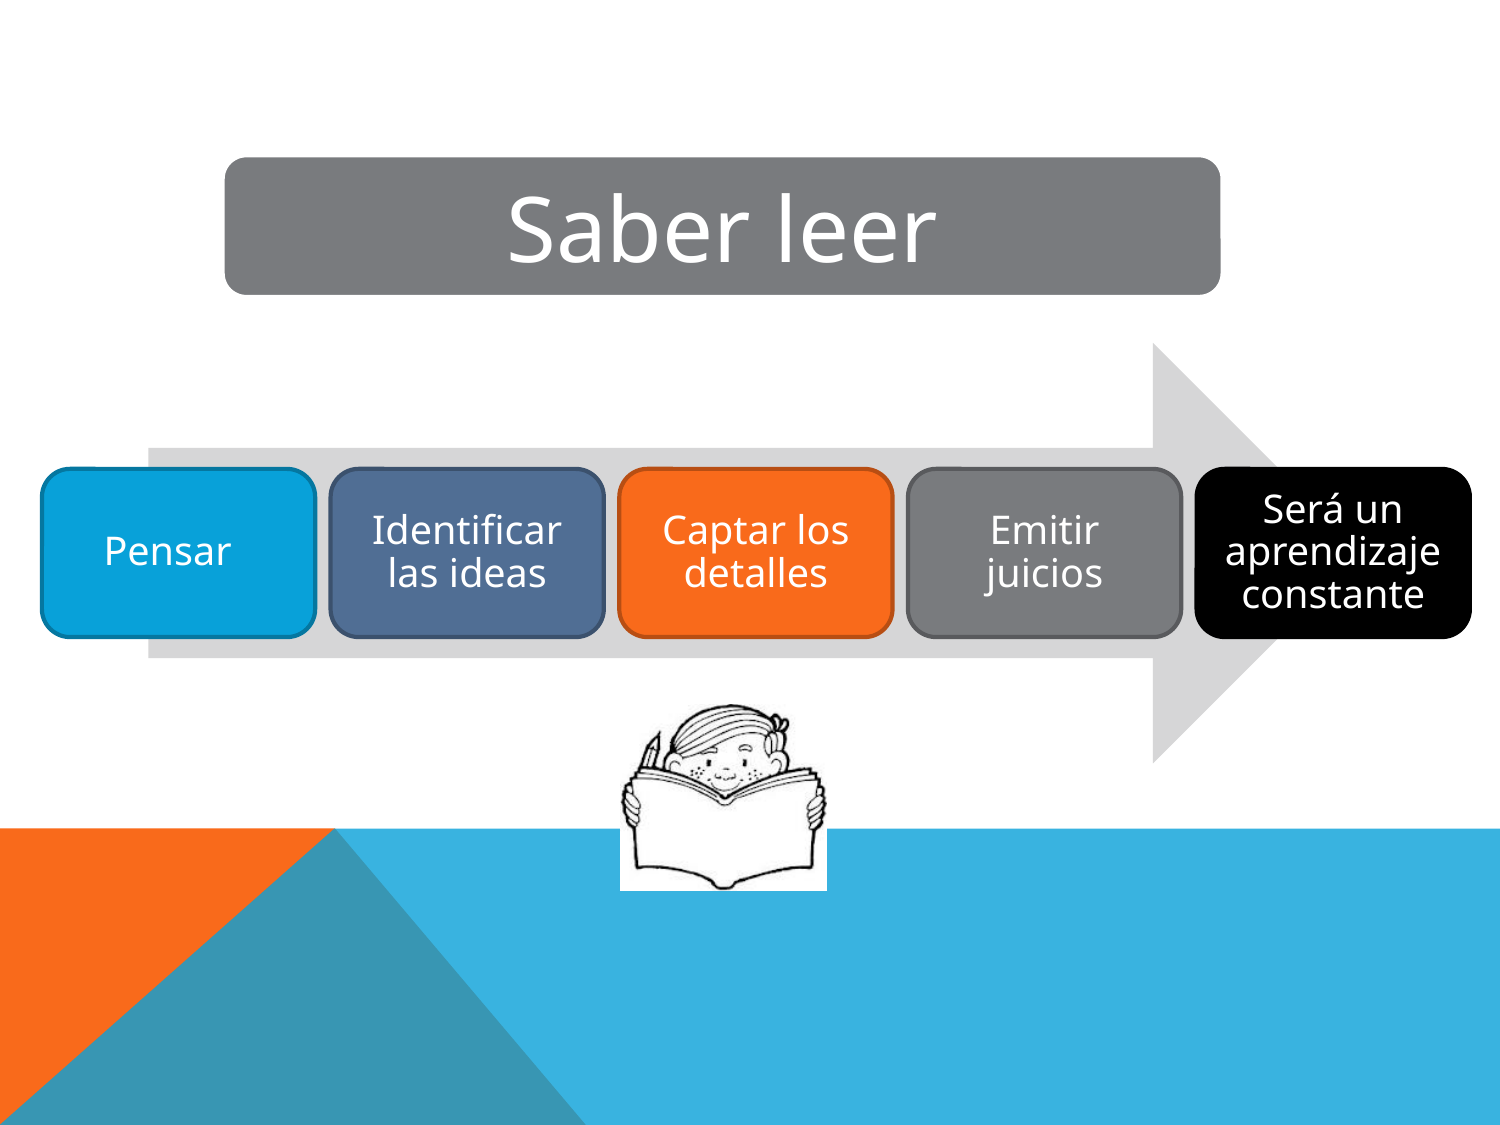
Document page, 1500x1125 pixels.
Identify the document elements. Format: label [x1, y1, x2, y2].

picture [619, 764, 828, 891]
text_box [222, 154, 1223, 298]
text_box [41, 342, 1471, 764]
